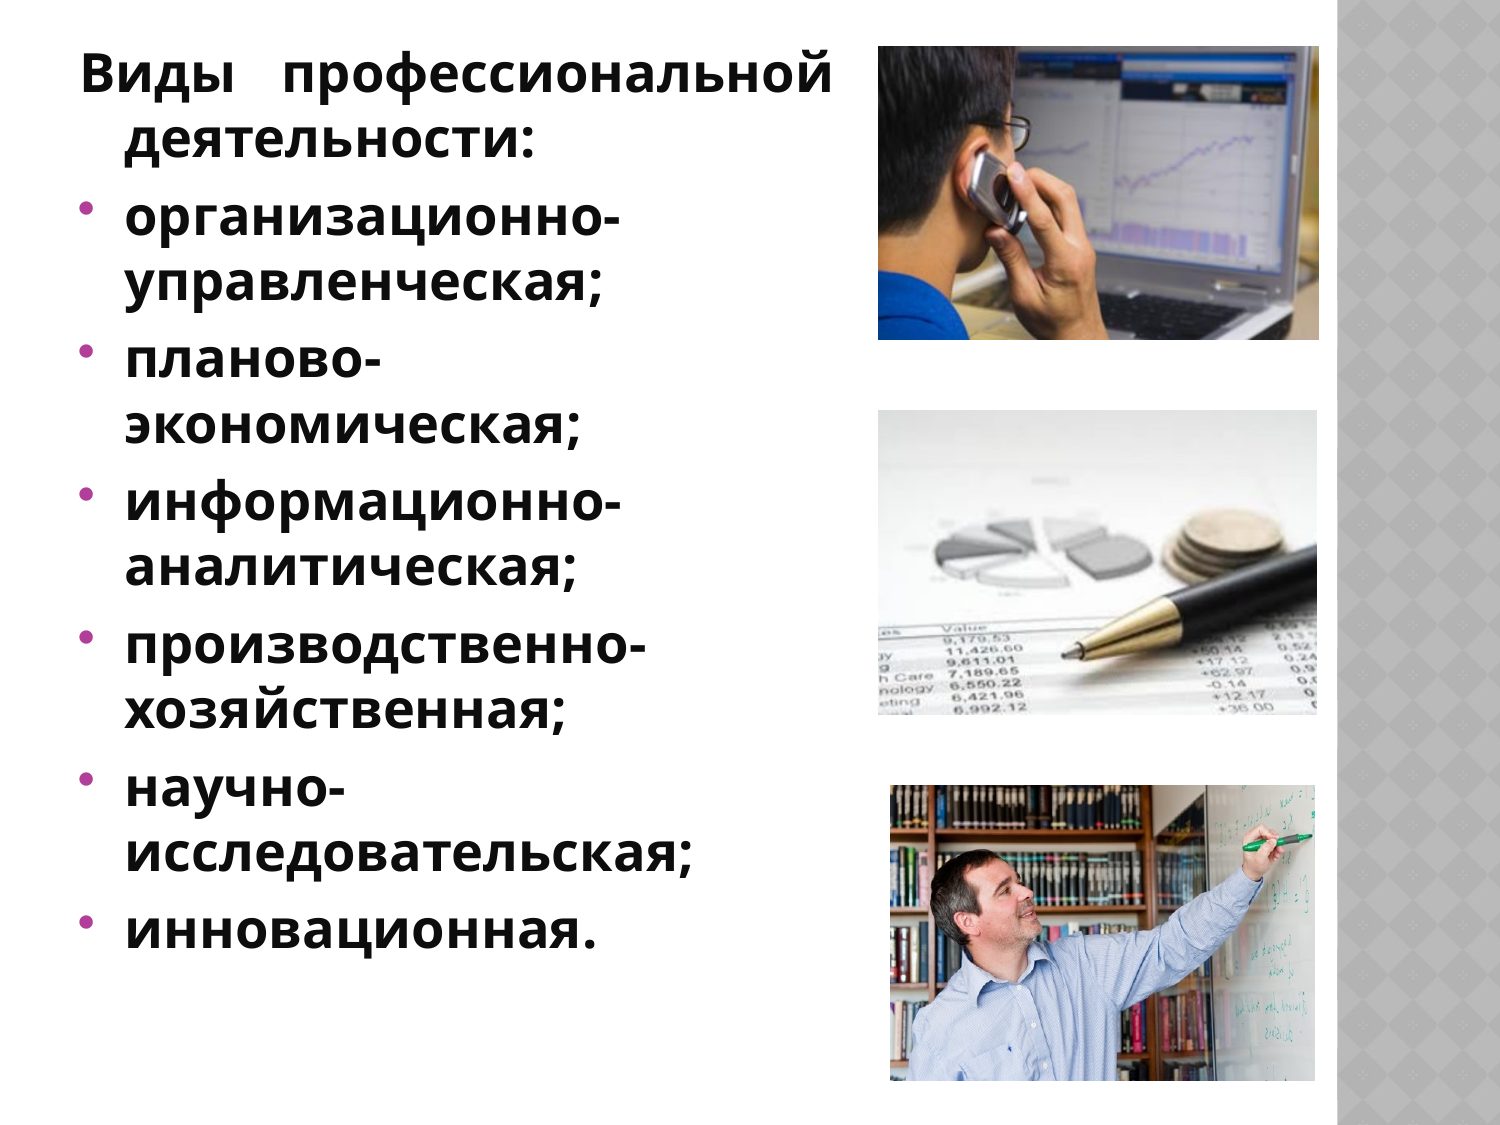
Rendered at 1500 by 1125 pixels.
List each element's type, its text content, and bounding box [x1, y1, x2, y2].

list Виды профессиональной деятельности: организационно-управленческая; планово-экономическая; информационно-аналитическая; производственно-хозяйственная; научно-исследовательская; инновационная. [64, 30, 850, 981]
picture [890, 784, 1316, 1082]
picture [878, 46, 1320, 341]
picture [878, 409, 1317, 716]
